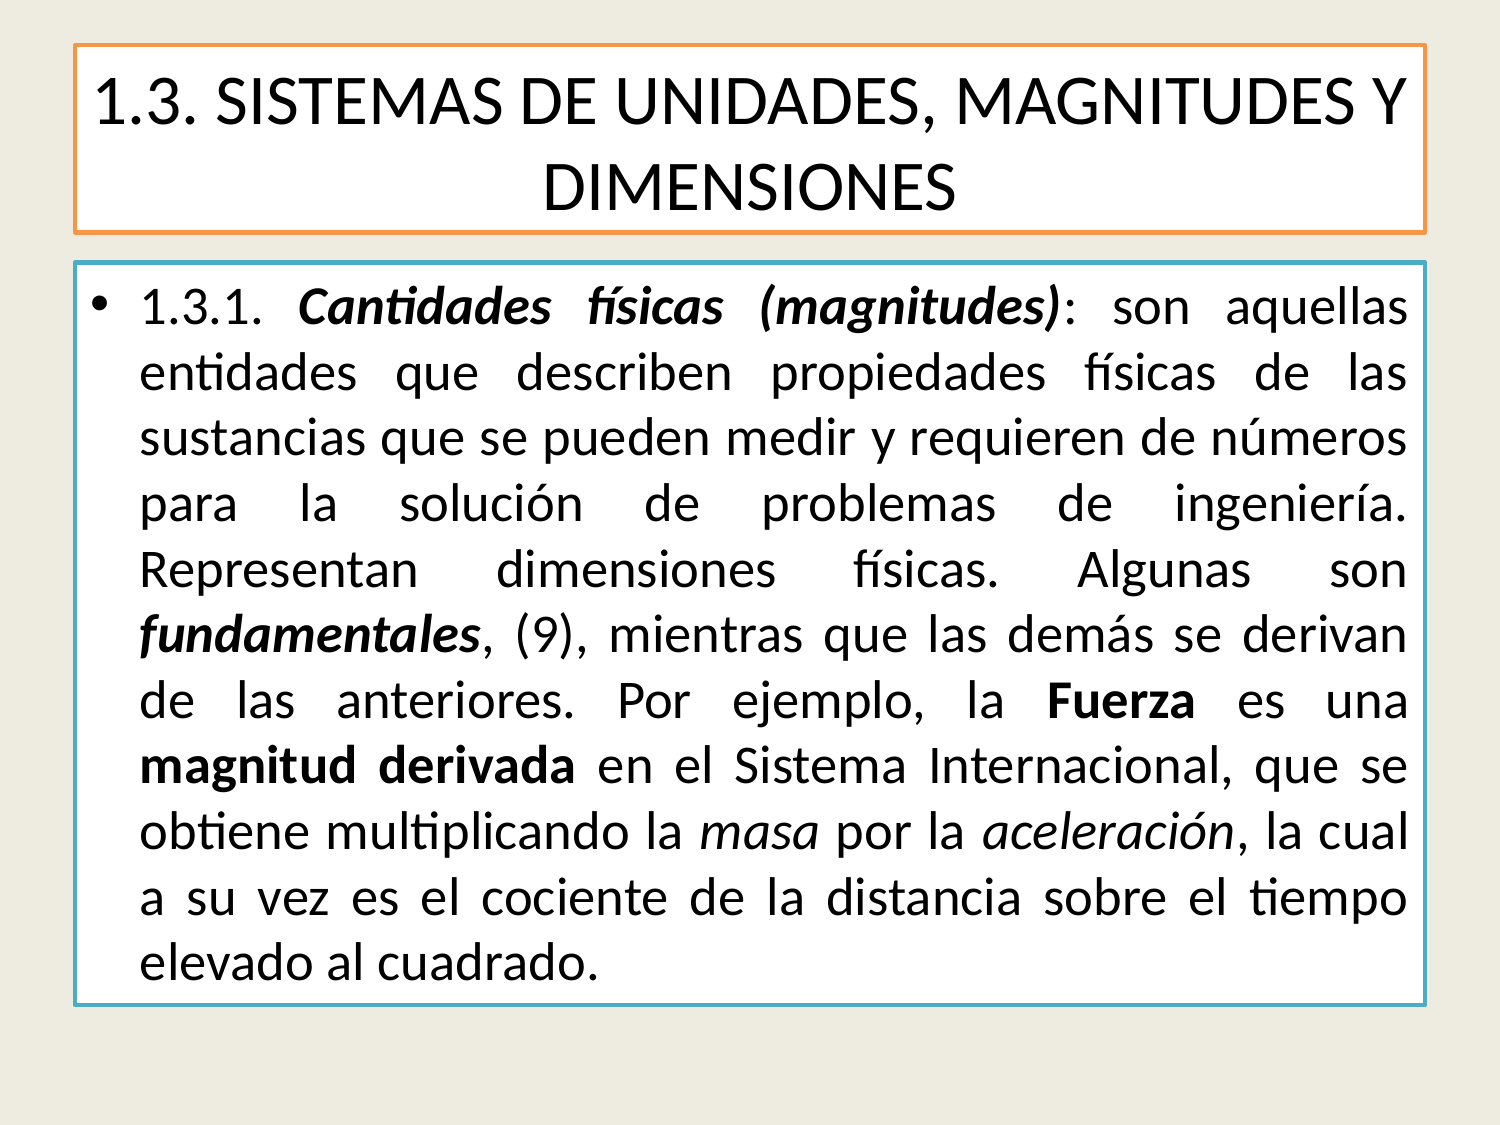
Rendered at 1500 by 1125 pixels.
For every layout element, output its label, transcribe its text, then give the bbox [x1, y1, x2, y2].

title 1.3. SISTEMAS DE UNIDADES, MAGNITUDES Y DIMENSIONES [73, 43, 1427, 235]
list 1.3.1. Cantidades físicas (magnitudes): son aquellas entidades que describen propiedades físicas de las sustancias que se pueden medir y requieren de números para la solución de problemas de ingeniería. Representan dimensiones físicas. Algunas son fundamentales, (9), mientras que las demás se derivan de las anteriores. Por ejemplo, la Fuerza es una magnitud derivada en el Sistema Internacional, que se obtiene multiplicando la masa por la aceleración, la cual a su vez es el cociente de la distancia sobre el tiempo elevado al cuadrado. [73, 260, 1427, 1007]
